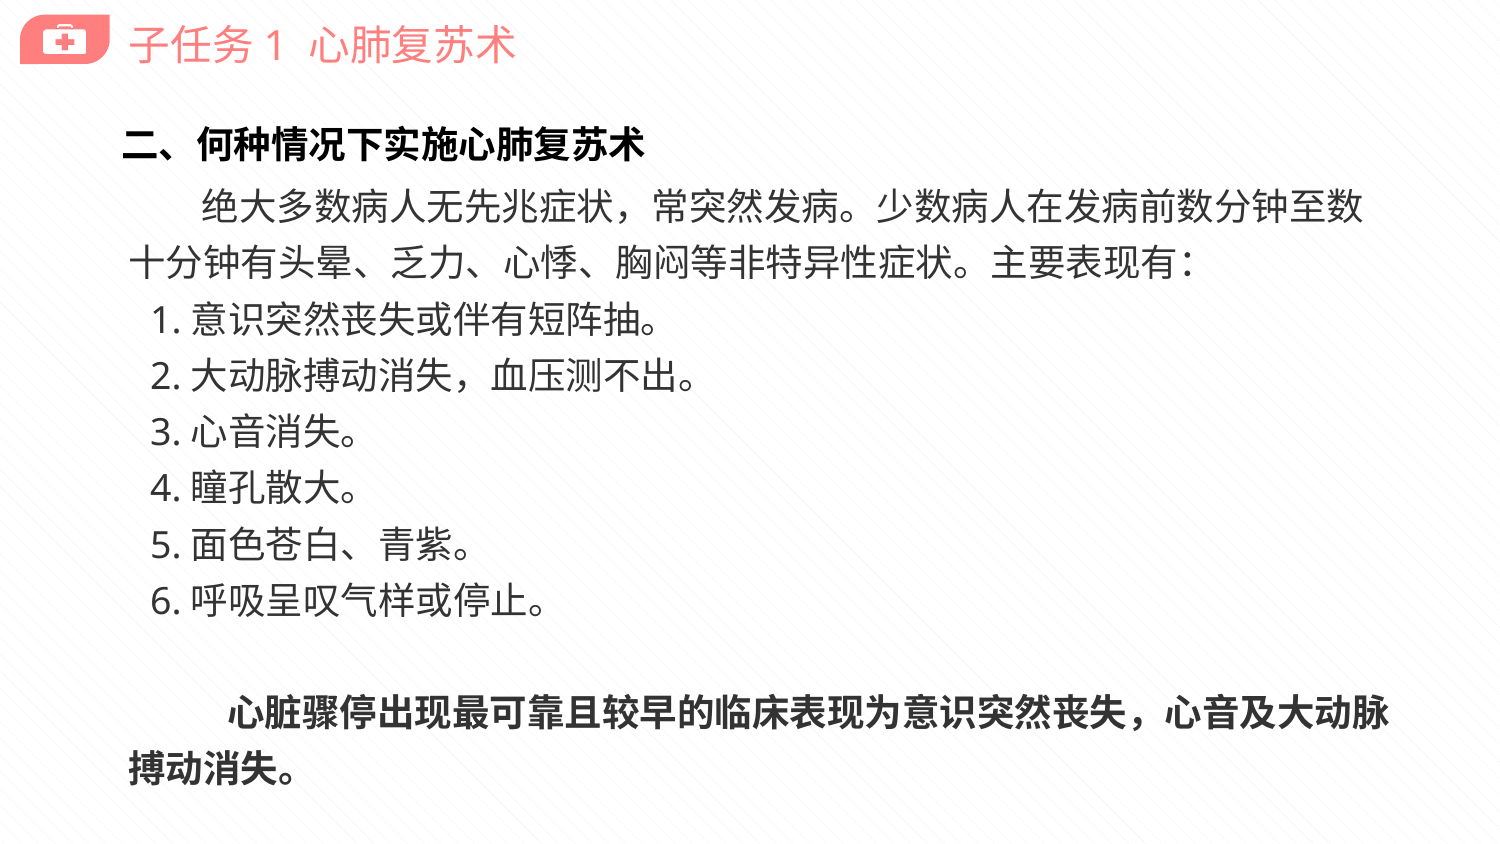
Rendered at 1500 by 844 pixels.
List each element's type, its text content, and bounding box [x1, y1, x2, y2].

text_box 绝大多数病人无先兆症状，常突然发病。少数病人在发病前数分钟至数十分钟有头晕、乏力、心悸、胸闷等非特异性症状。主要表现有： 1.意识突然丧失或伴有短阵抽。 2.大动脉搏动消失，血压测不出。 3.心音消失。 4.瞳孔散大。 5.面色苍白、青紫。 6.呼吸呈叹气样或停止。 心脏骤停出现最可靠且较早的临床表现为意识突然丧失，心音及大动脉搏动消失。 [113, 164, 1407, 798]
text_box 二、何种情况下实施心肺复苏术 [43, 81, 794, 174]
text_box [19, 11, 863, 78]
